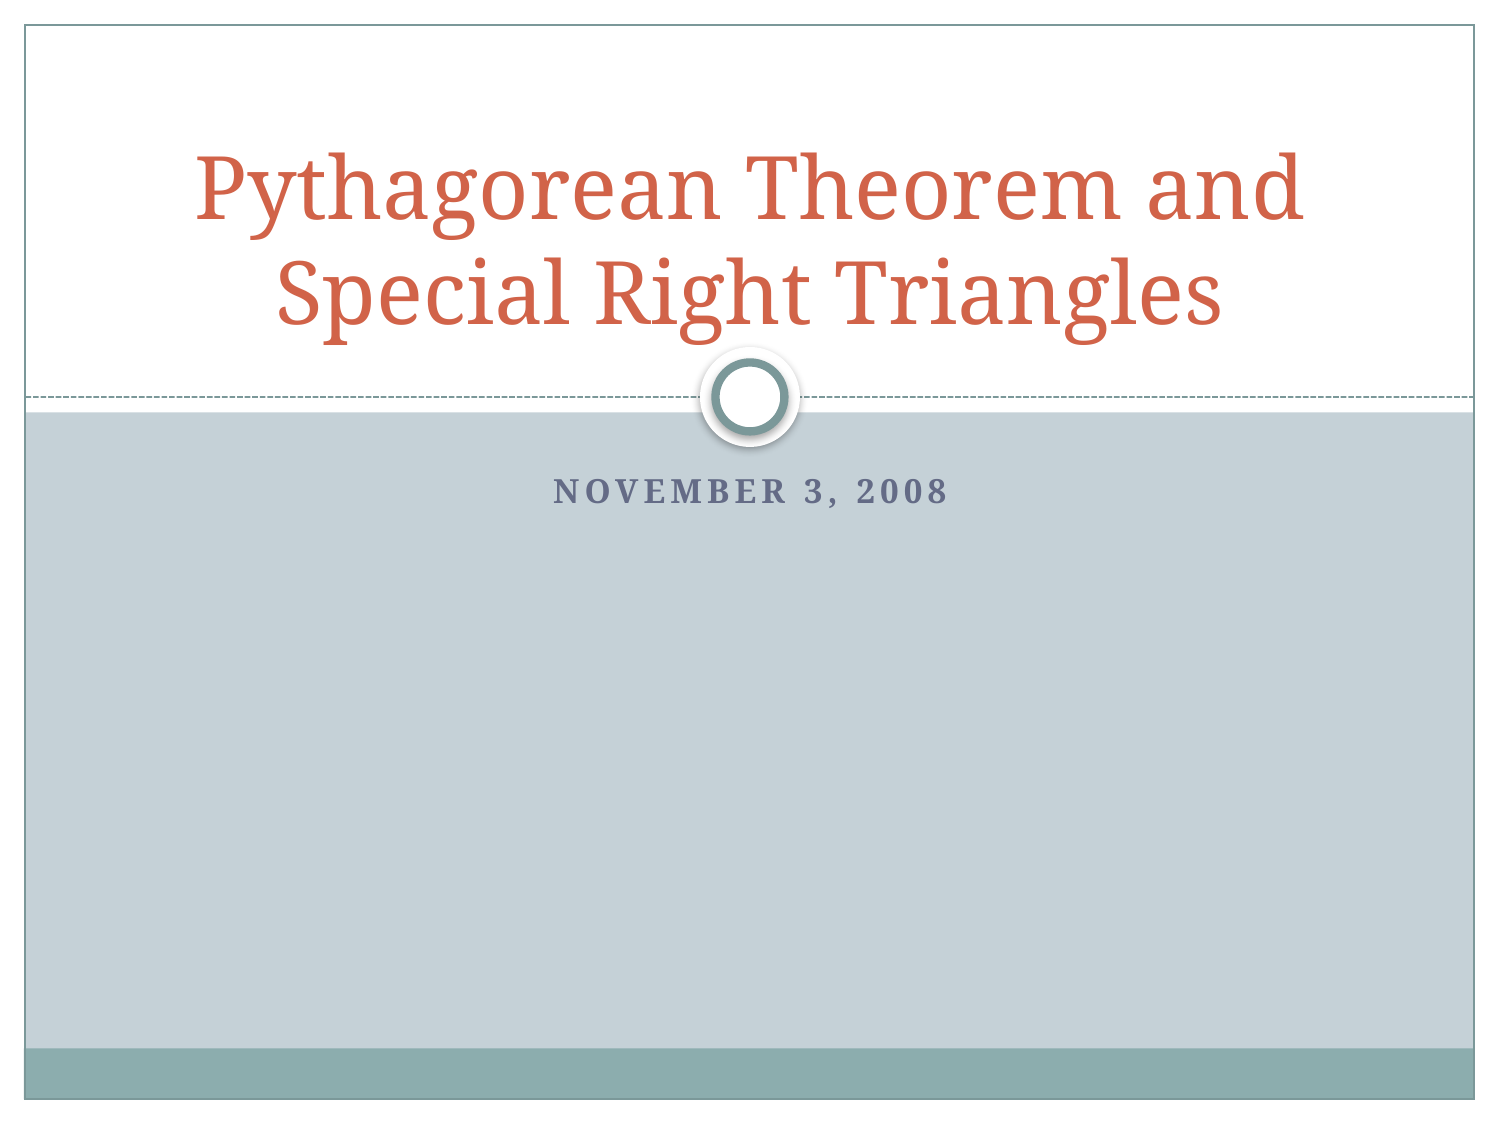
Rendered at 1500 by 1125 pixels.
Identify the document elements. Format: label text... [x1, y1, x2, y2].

subtitle November 3, 2008 [225, 462, 1275, 750]
title Pythagorean Theorem and Special Right Triangles [112, 62, 1388, 350]
